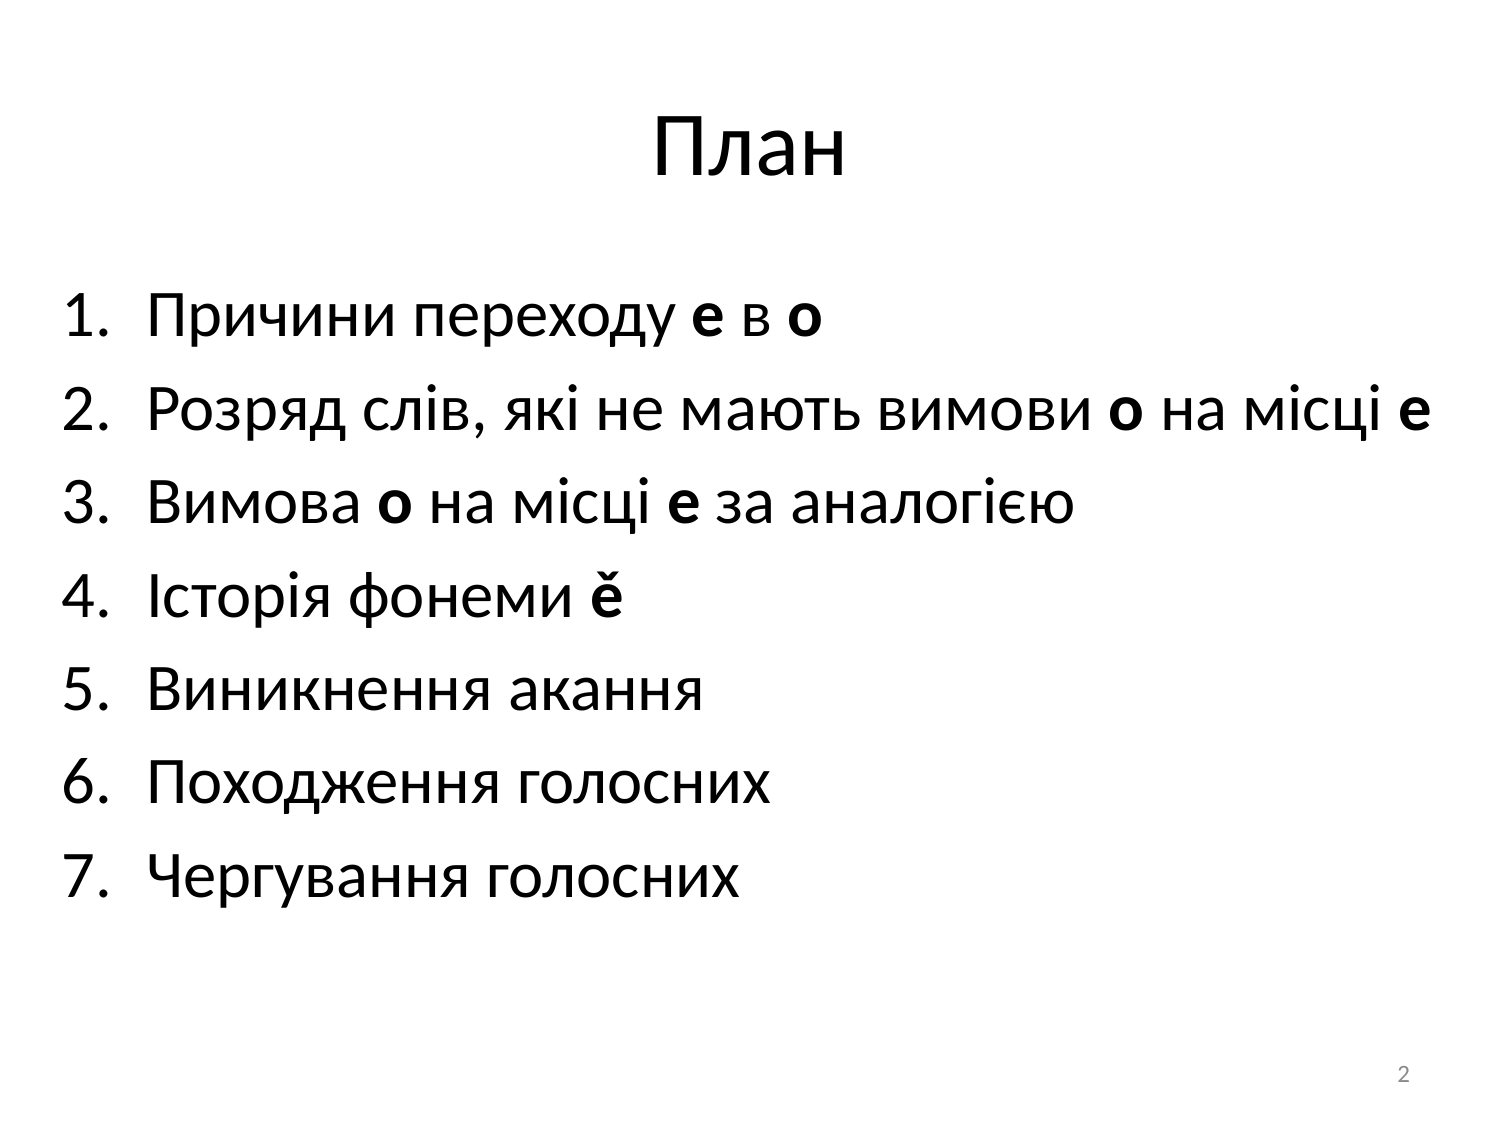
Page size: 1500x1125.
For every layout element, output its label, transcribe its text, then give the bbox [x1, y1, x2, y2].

list Причини переходу е в о Розряд слів, які не мають вимови о на місці е Вимова о на місці е за аналогією Історія фонеми ě Виникнення акання Походження голосних Чергування голосних [46, 262, 1454, 1005]
title План [75, 45, 1425, 233]
slide_number 2 [1074, 1042, 1425, 1103]
